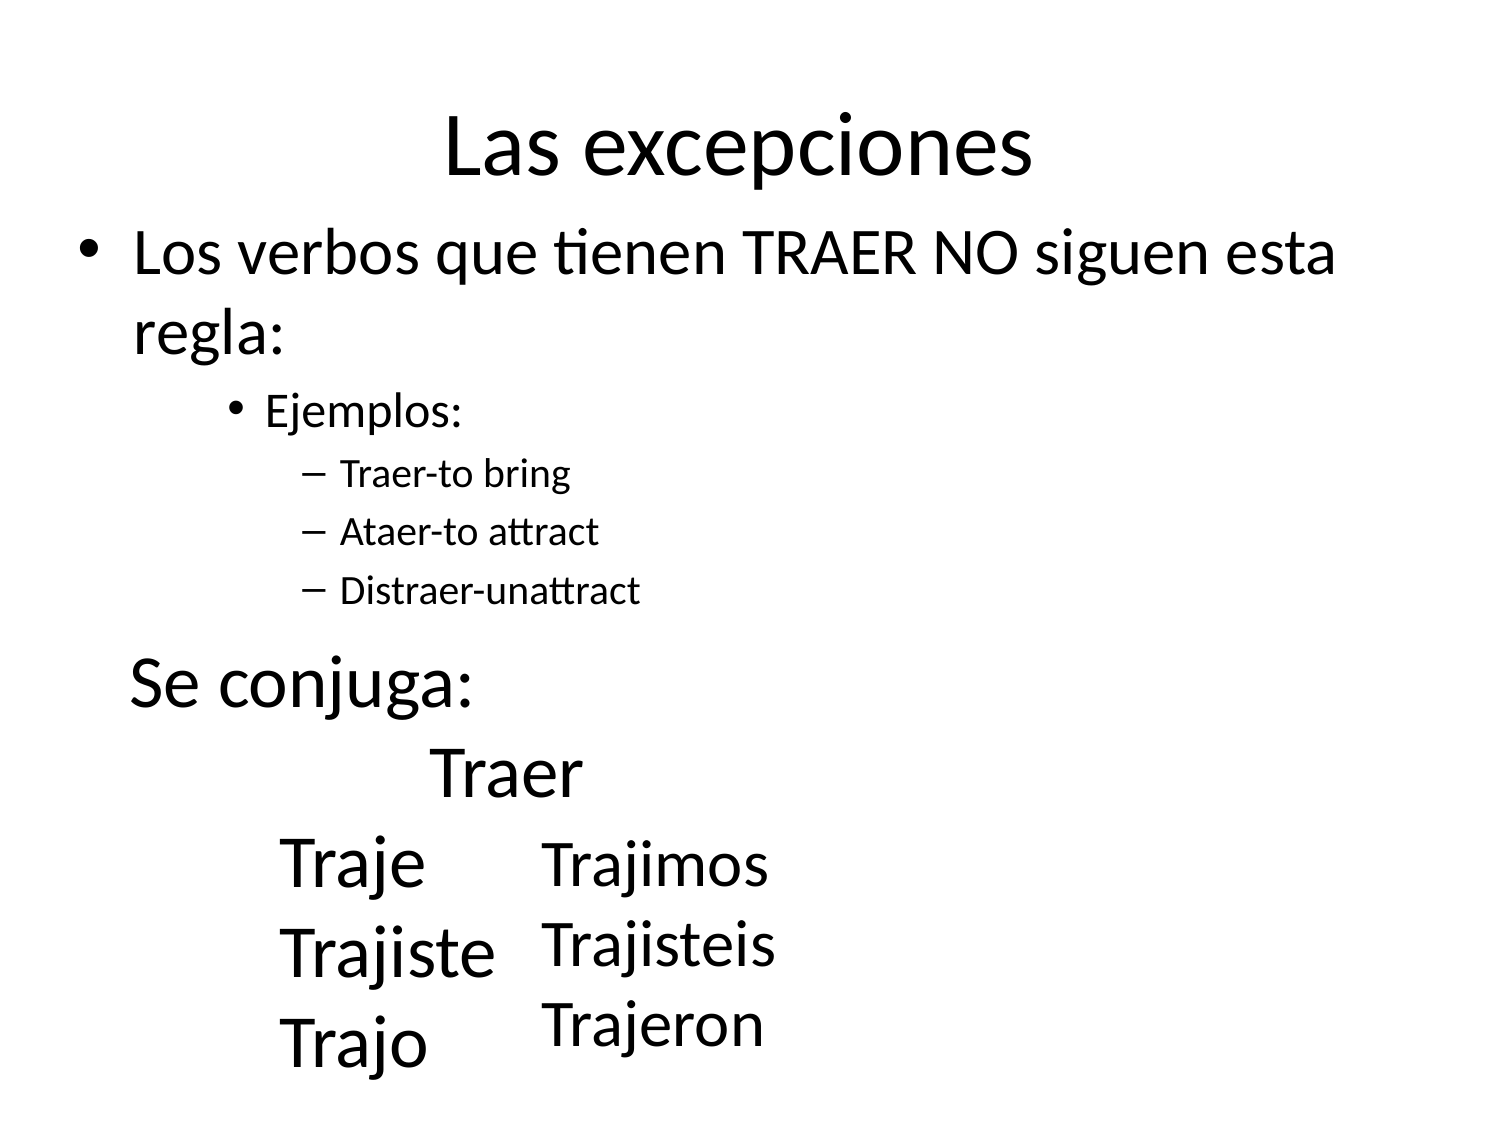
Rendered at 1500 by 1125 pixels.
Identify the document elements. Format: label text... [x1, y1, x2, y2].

text_box Trajimos Trajisteis Trajeron [526, 812, 796, 1068]
title Las excepciones [75, 45, 1425, 233]
list Los verbos que tienen TRAER NO siguen esta regla: Ejemplos: Traer-to bring Ataer-to attract Distraer-unattract [62, 200, 1413, 650]
text_box Se conjuga: Traer Traje Trajiste Trajo [114, 624, 601, 1090]
